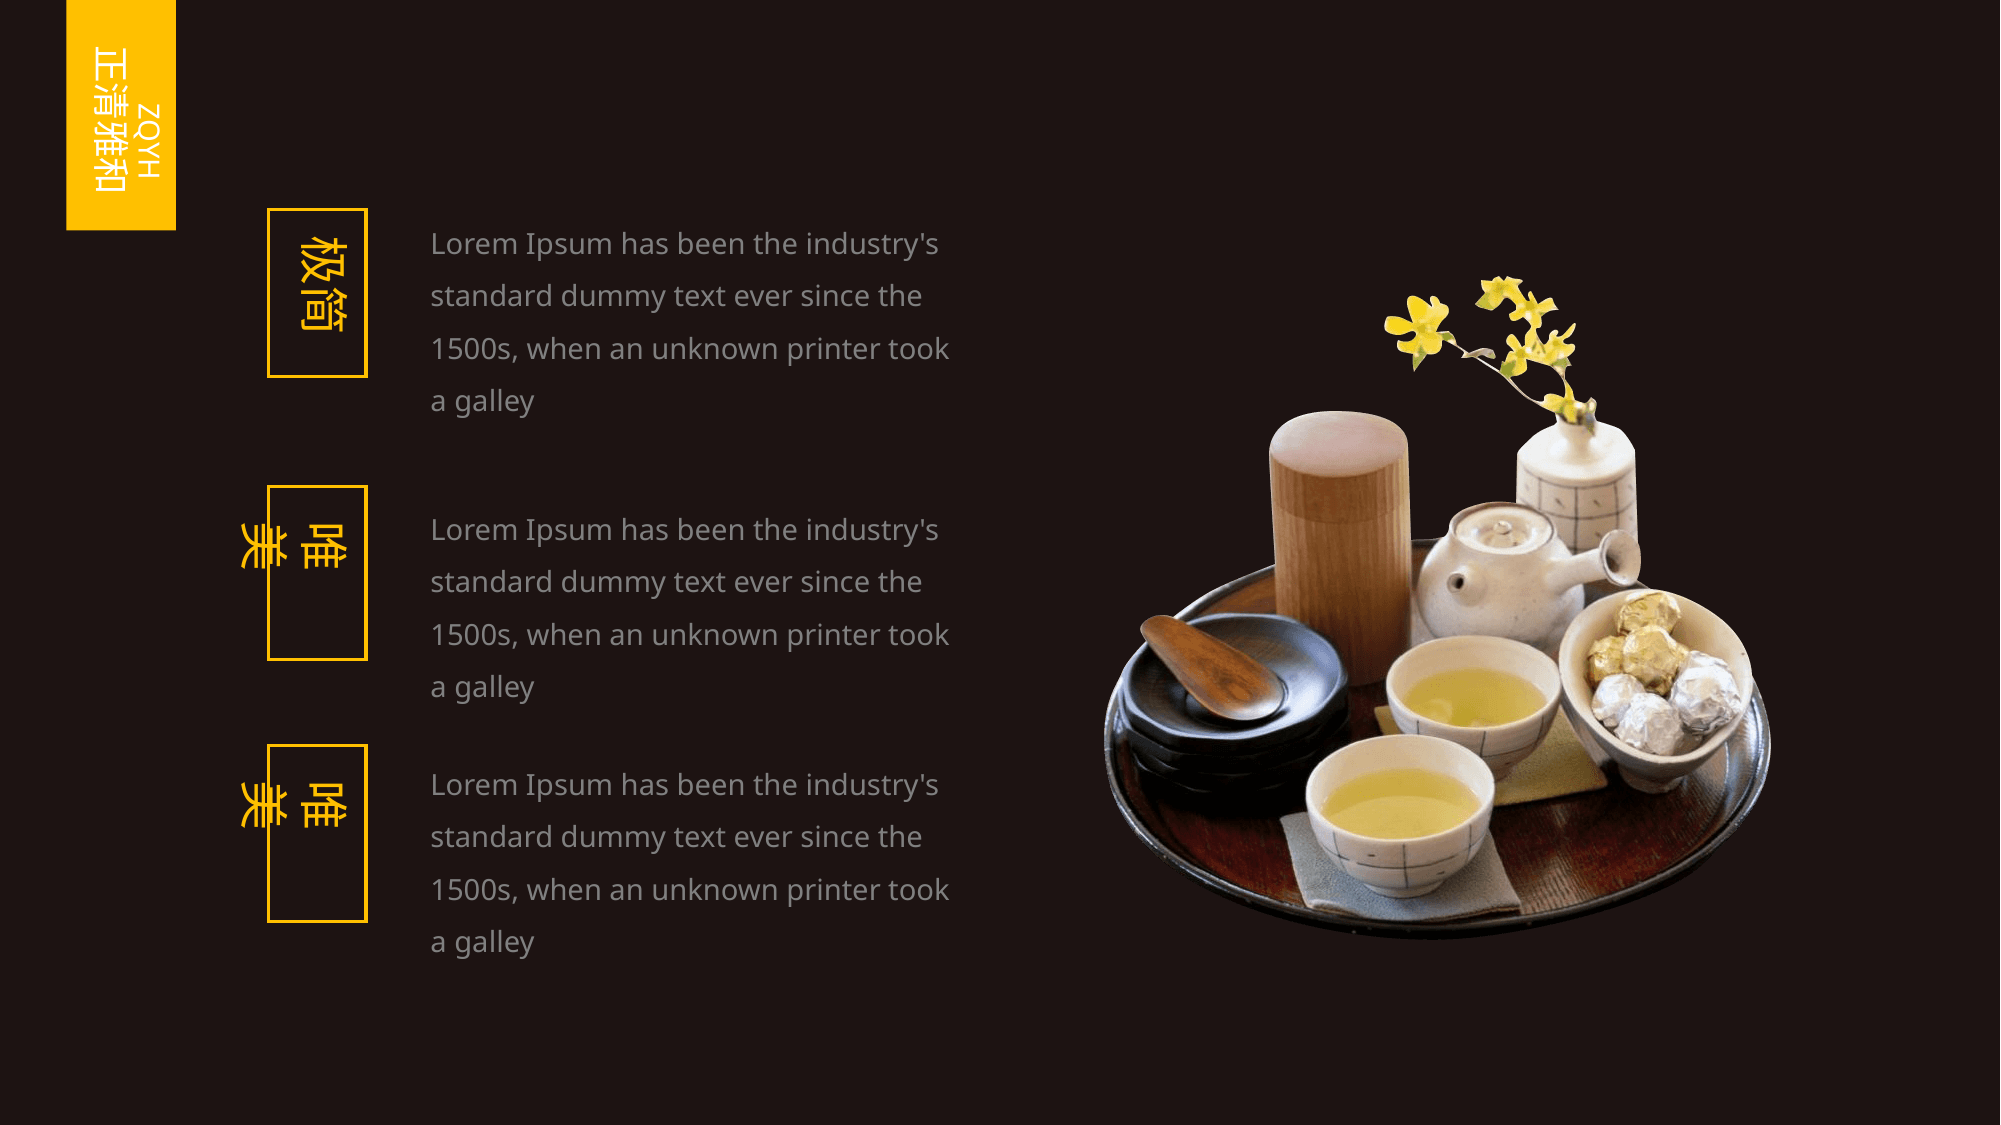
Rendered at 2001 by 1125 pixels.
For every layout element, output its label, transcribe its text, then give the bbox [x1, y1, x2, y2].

text_box [267, 745, 367, 923]
text_box 唯美 [271, 506, 363, 635]
text_box [267, 485, 367, 660]
text_box Lorem Ipsum has been the industry's standard dummy text ever since the 1500s, when an unknown printer took a galley [415, 486, 971, 711]
text_box [267, 208, 367, 378]
text_box 唯美 [271, 766, 363, 889]
text_box [65, 0, 177, 231]
picture [1019, 251, 2000, 961]
text_box 正清雅和 [66, 30, 143, 212]
text_box 极简 [271, 220, 363, 357]
text_box Lorem Ipsum has been the industry's standard dummy text ever since the 1500s, when an unknown printer took a galley [415, 200, 971, 425]
text_box Lorem Ipsum has been the industry's standard dummy text ever since the 1500s, when an unknown printer took a galley [415, 741, 971, 966]
text_box ZQYH [109, 88, 176, 206]
